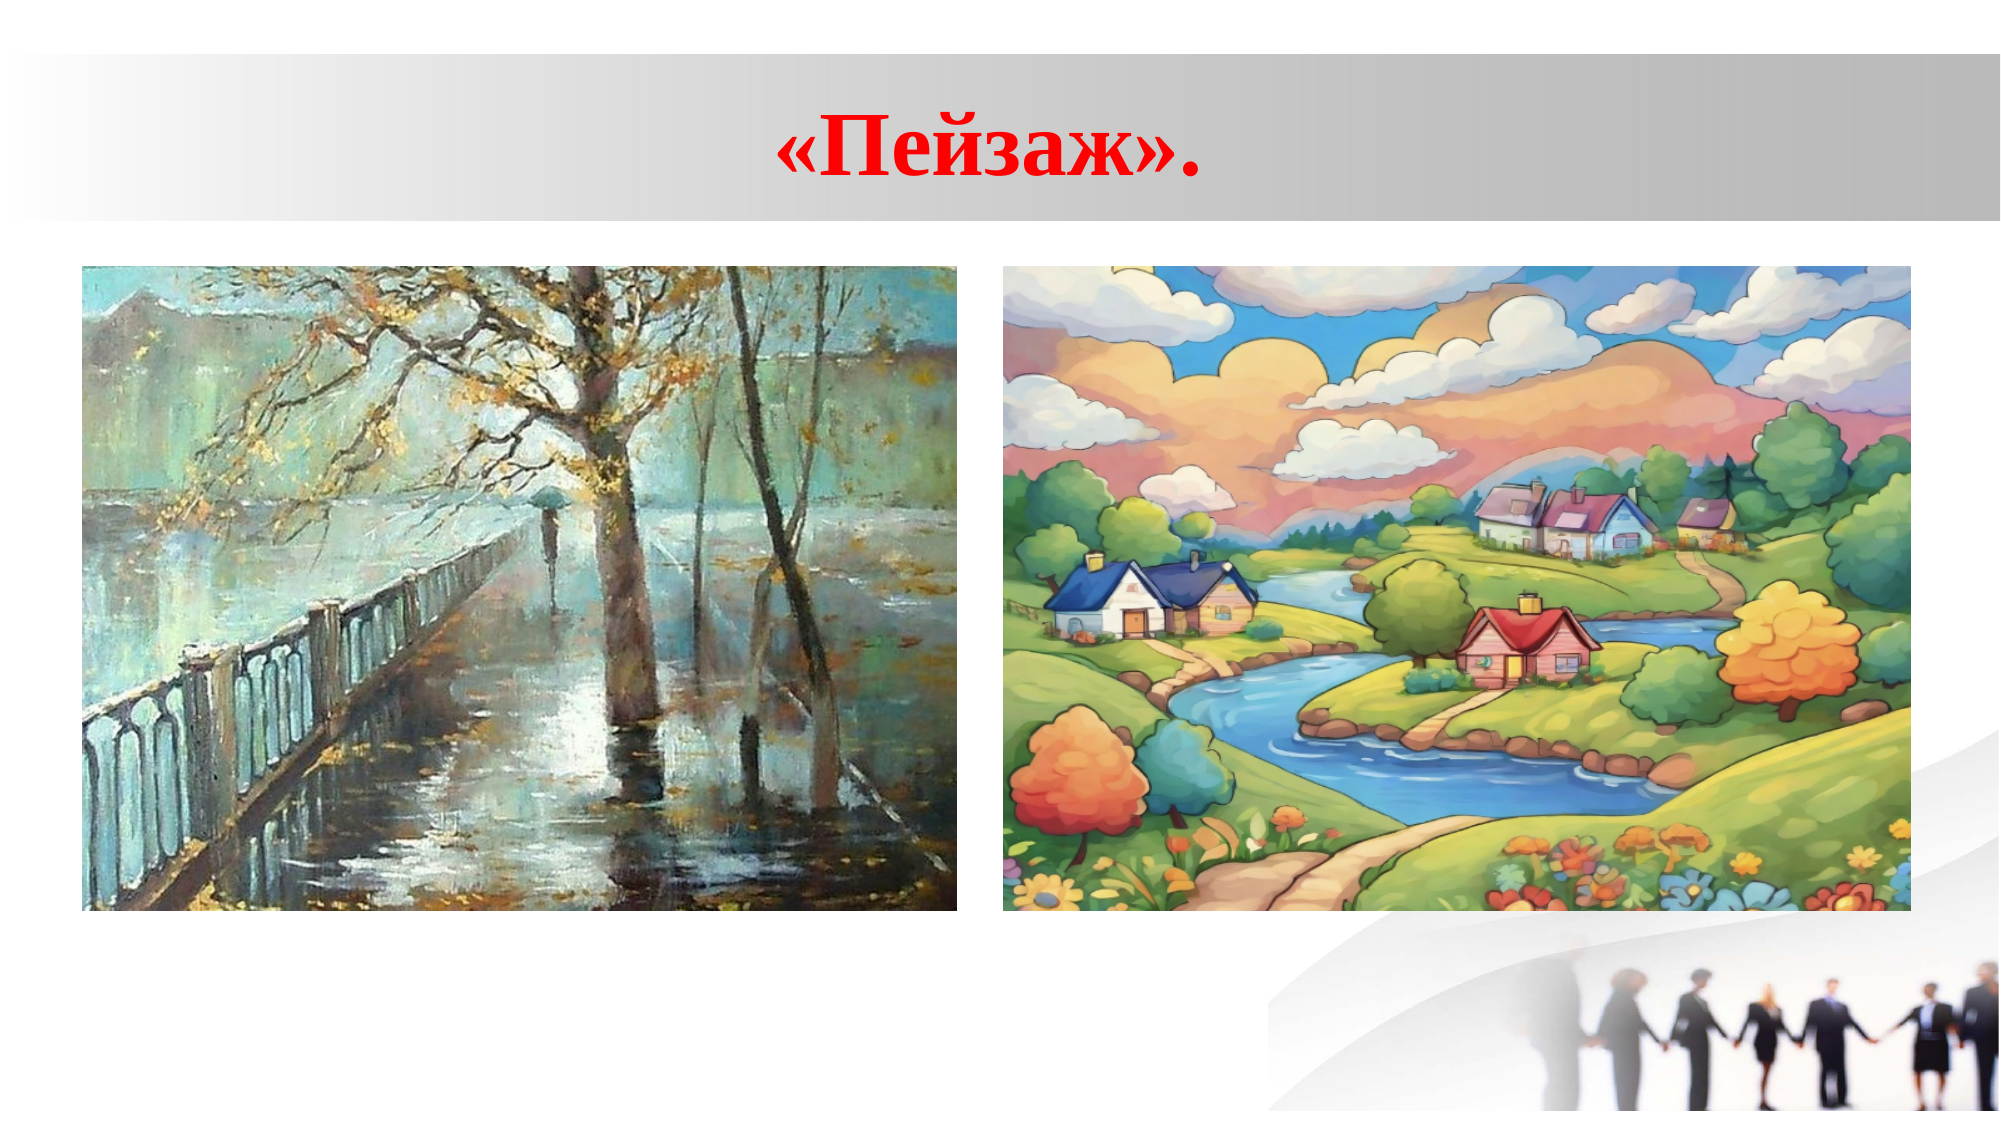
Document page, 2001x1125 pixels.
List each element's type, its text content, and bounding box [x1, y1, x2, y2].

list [82, 266, 957, 911]
title «Пейзаж». [99, 44, 1901, 233]
picture [1003, 266, 1999, 1111]
